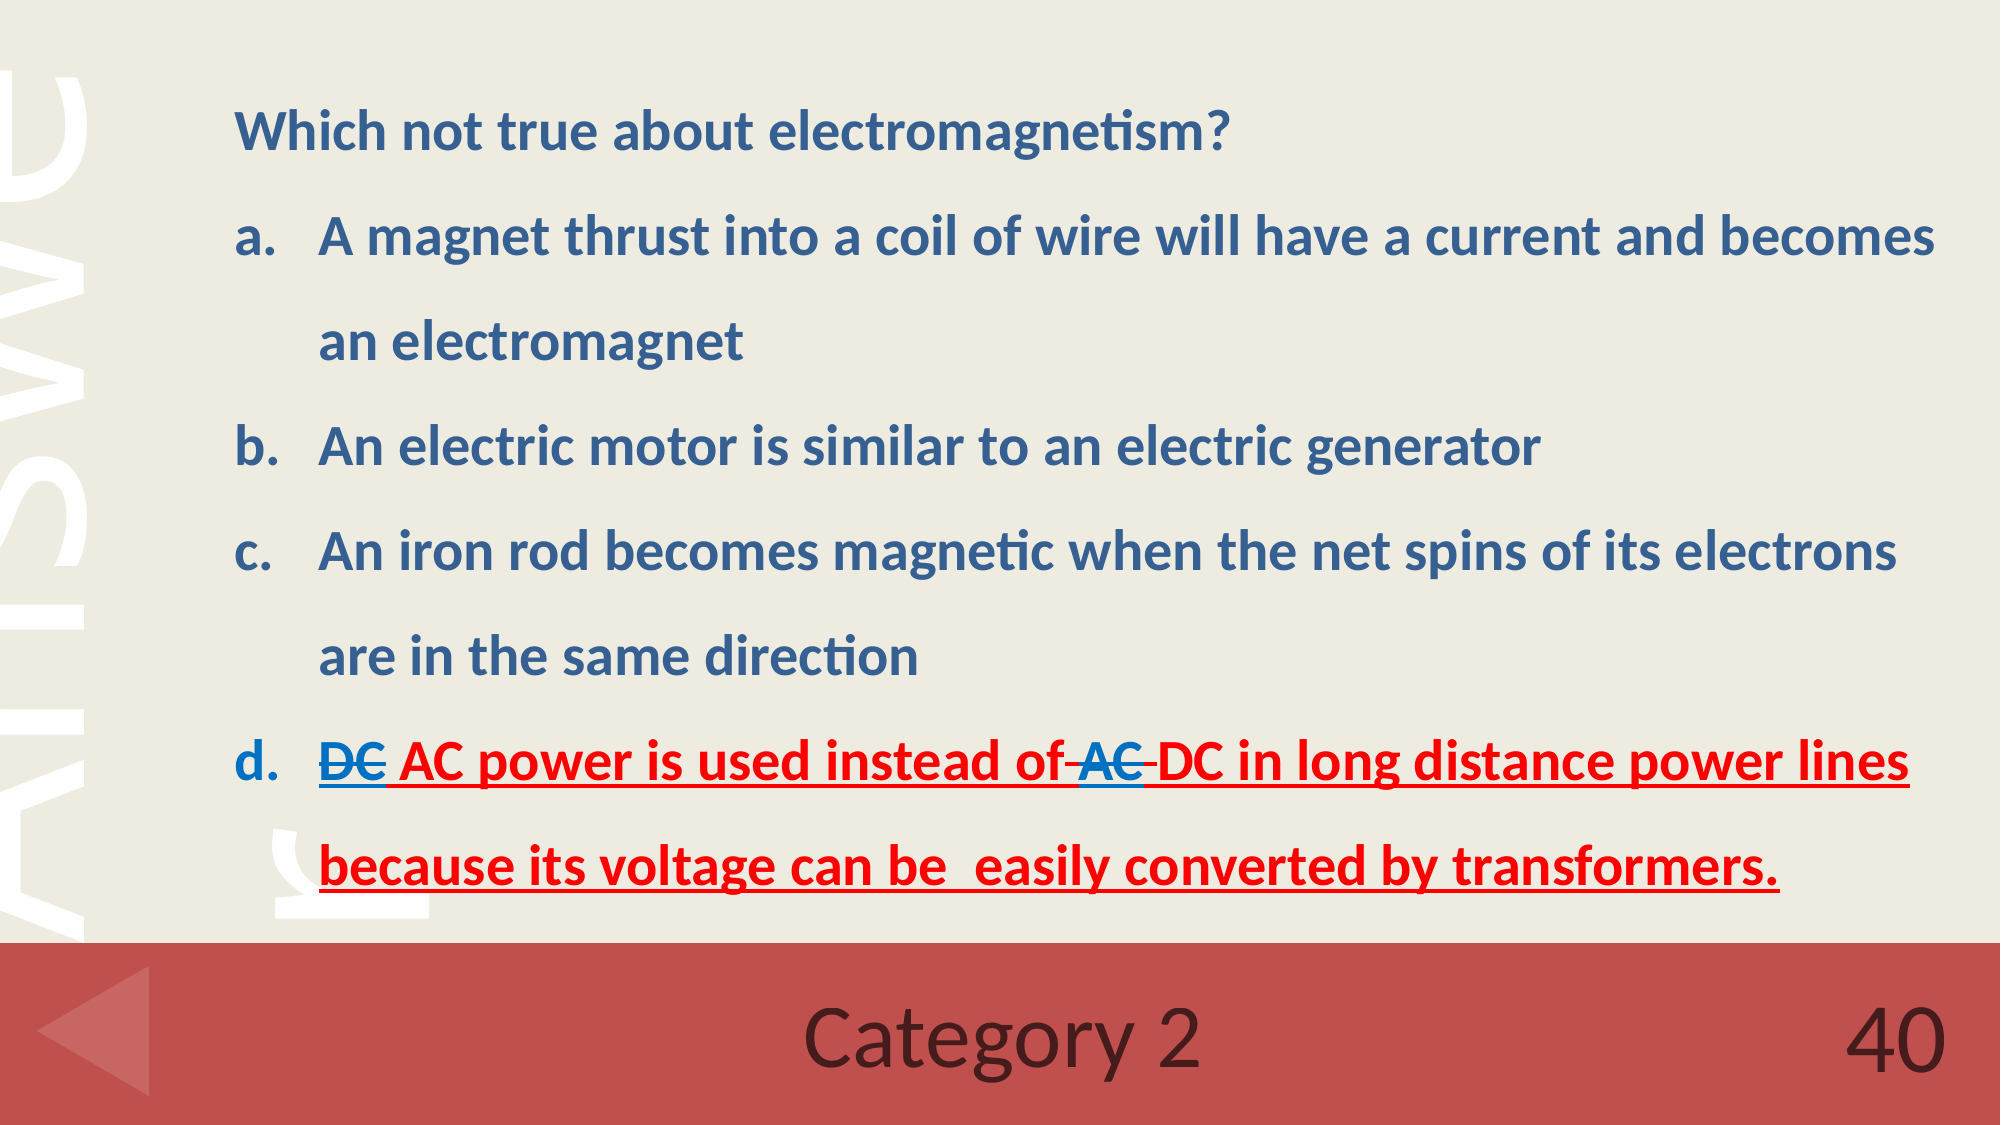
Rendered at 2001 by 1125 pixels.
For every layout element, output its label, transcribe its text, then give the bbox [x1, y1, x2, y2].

list 40 [1904, 967, 1963, 1097]
list Which not true about electromagnetism? A magnet thrust into a coil of wire will have a current and becomes an electromagnet An electric motor is similar to an electric generator An iron rod becomes magnetic when the net spins of its electrons are in the same direction DC AC power is used instead of AC DC in long distance power lines because its voltage can be easily converted by transformers. [219, 0, 2000, 954]
title Category 2 [103, 937, 1904, 1125]
